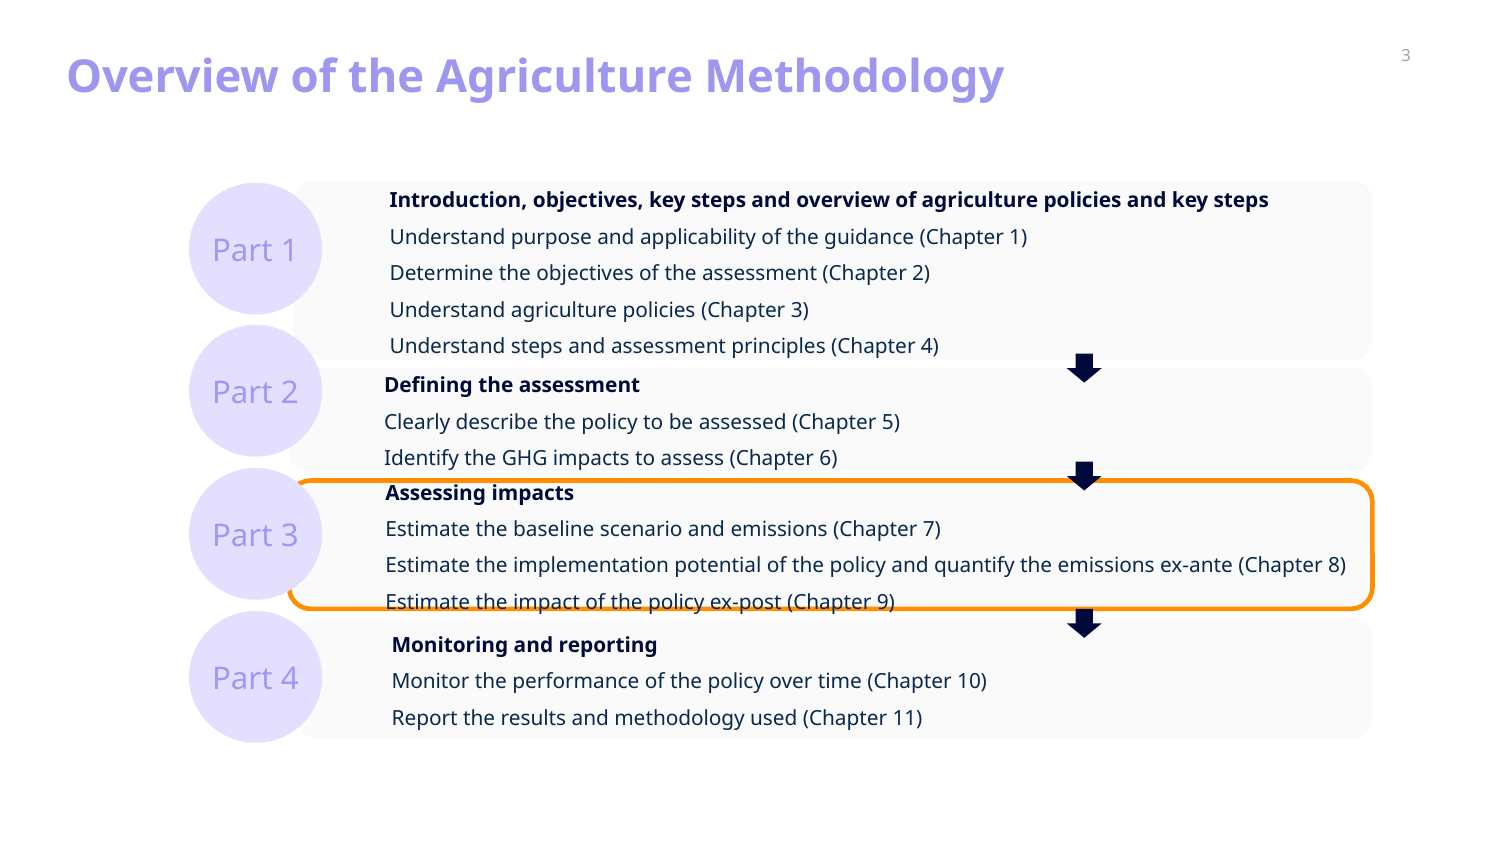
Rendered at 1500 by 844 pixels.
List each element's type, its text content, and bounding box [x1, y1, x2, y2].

text_box Part 4 [189, 610, 283, 743]
text_box Part 1 [188, 182, 283, 315]
text_box Part 3 [189, 467, 283, 600]
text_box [288, 180, 1373, 738]
text_box Overview of the Agriculture Methodology [51, 31, 1449, 117]
text_box Part 2 [189, 324, 283, 457]
